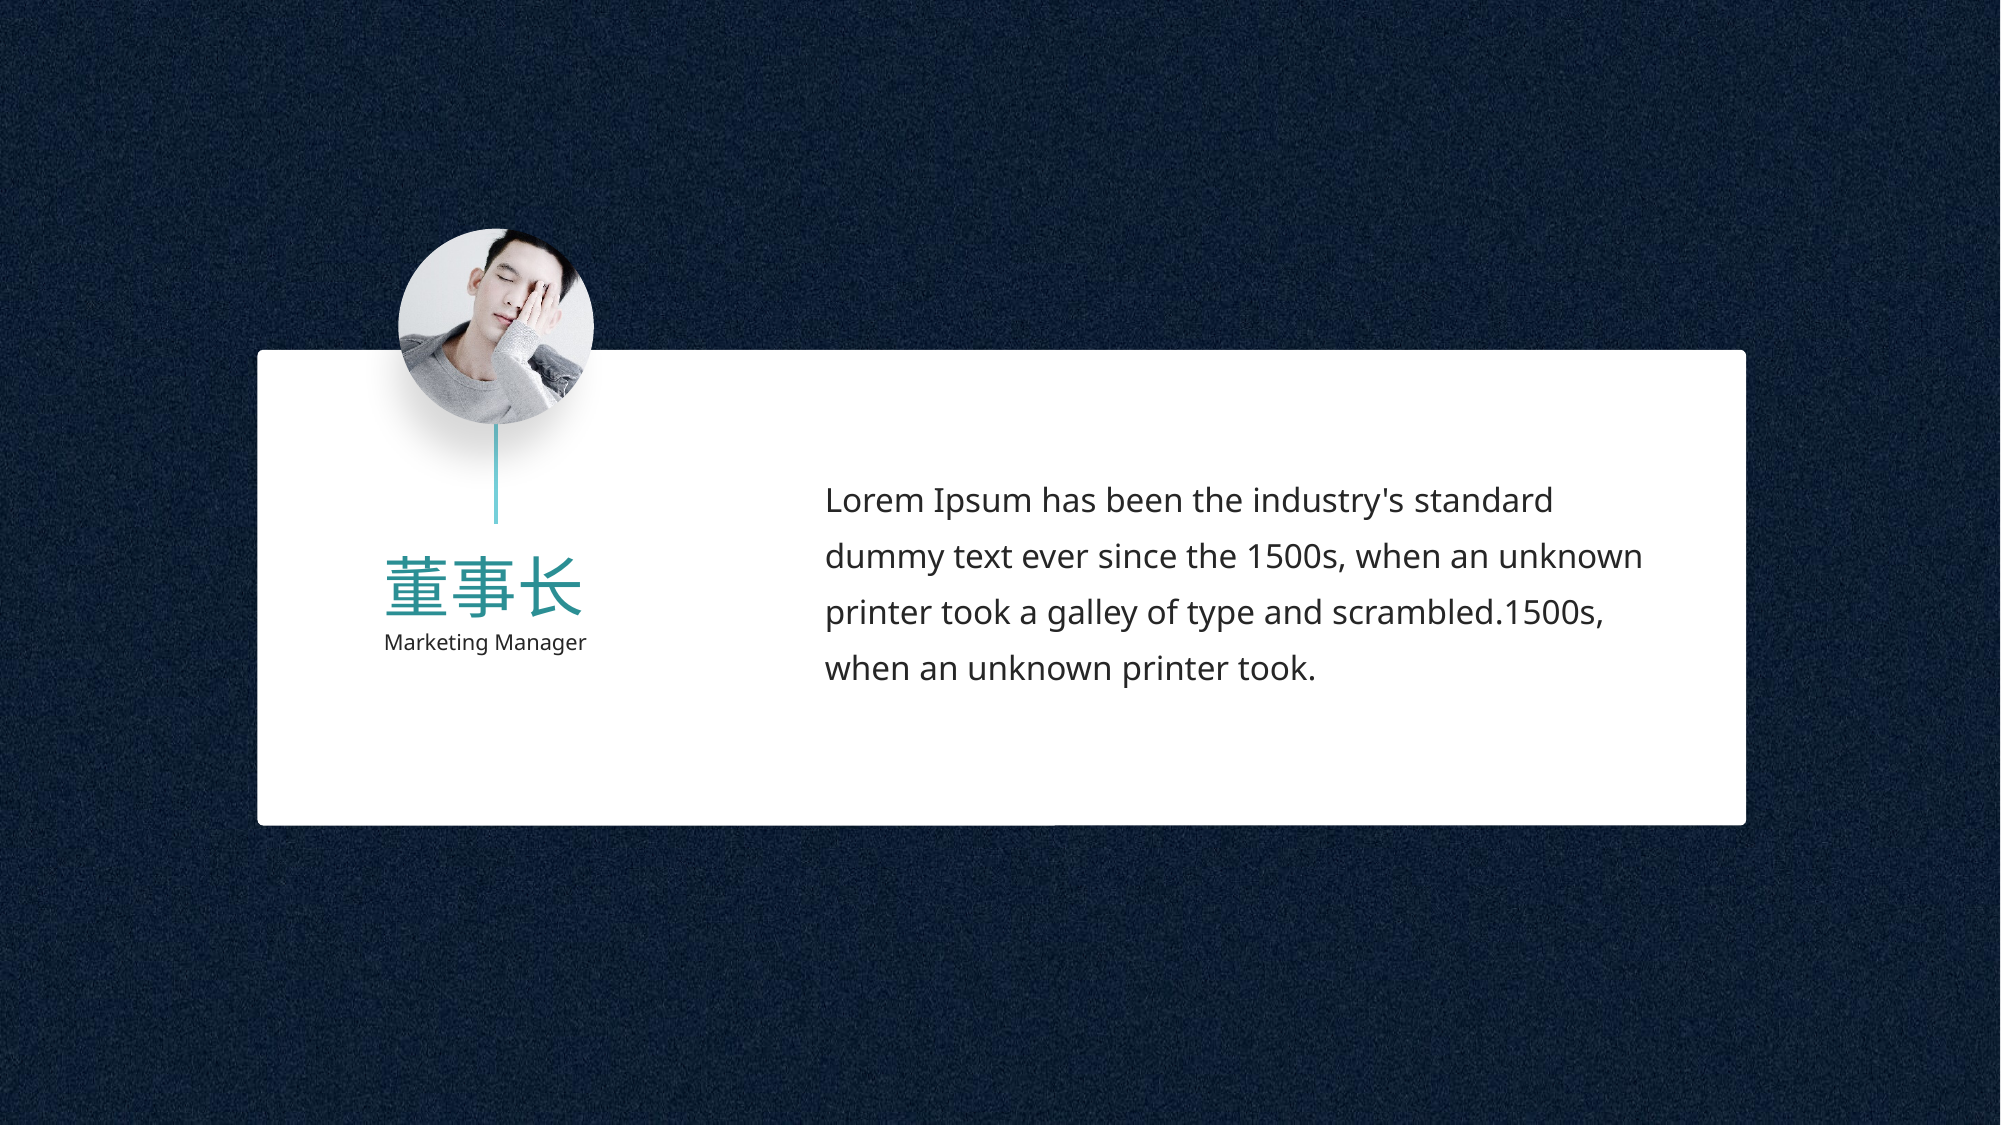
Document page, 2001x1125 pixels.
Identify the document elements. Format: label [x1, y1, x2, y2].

text_box [257, 349, 1747, 826]
picture [0, 0, 2001, 1125]
